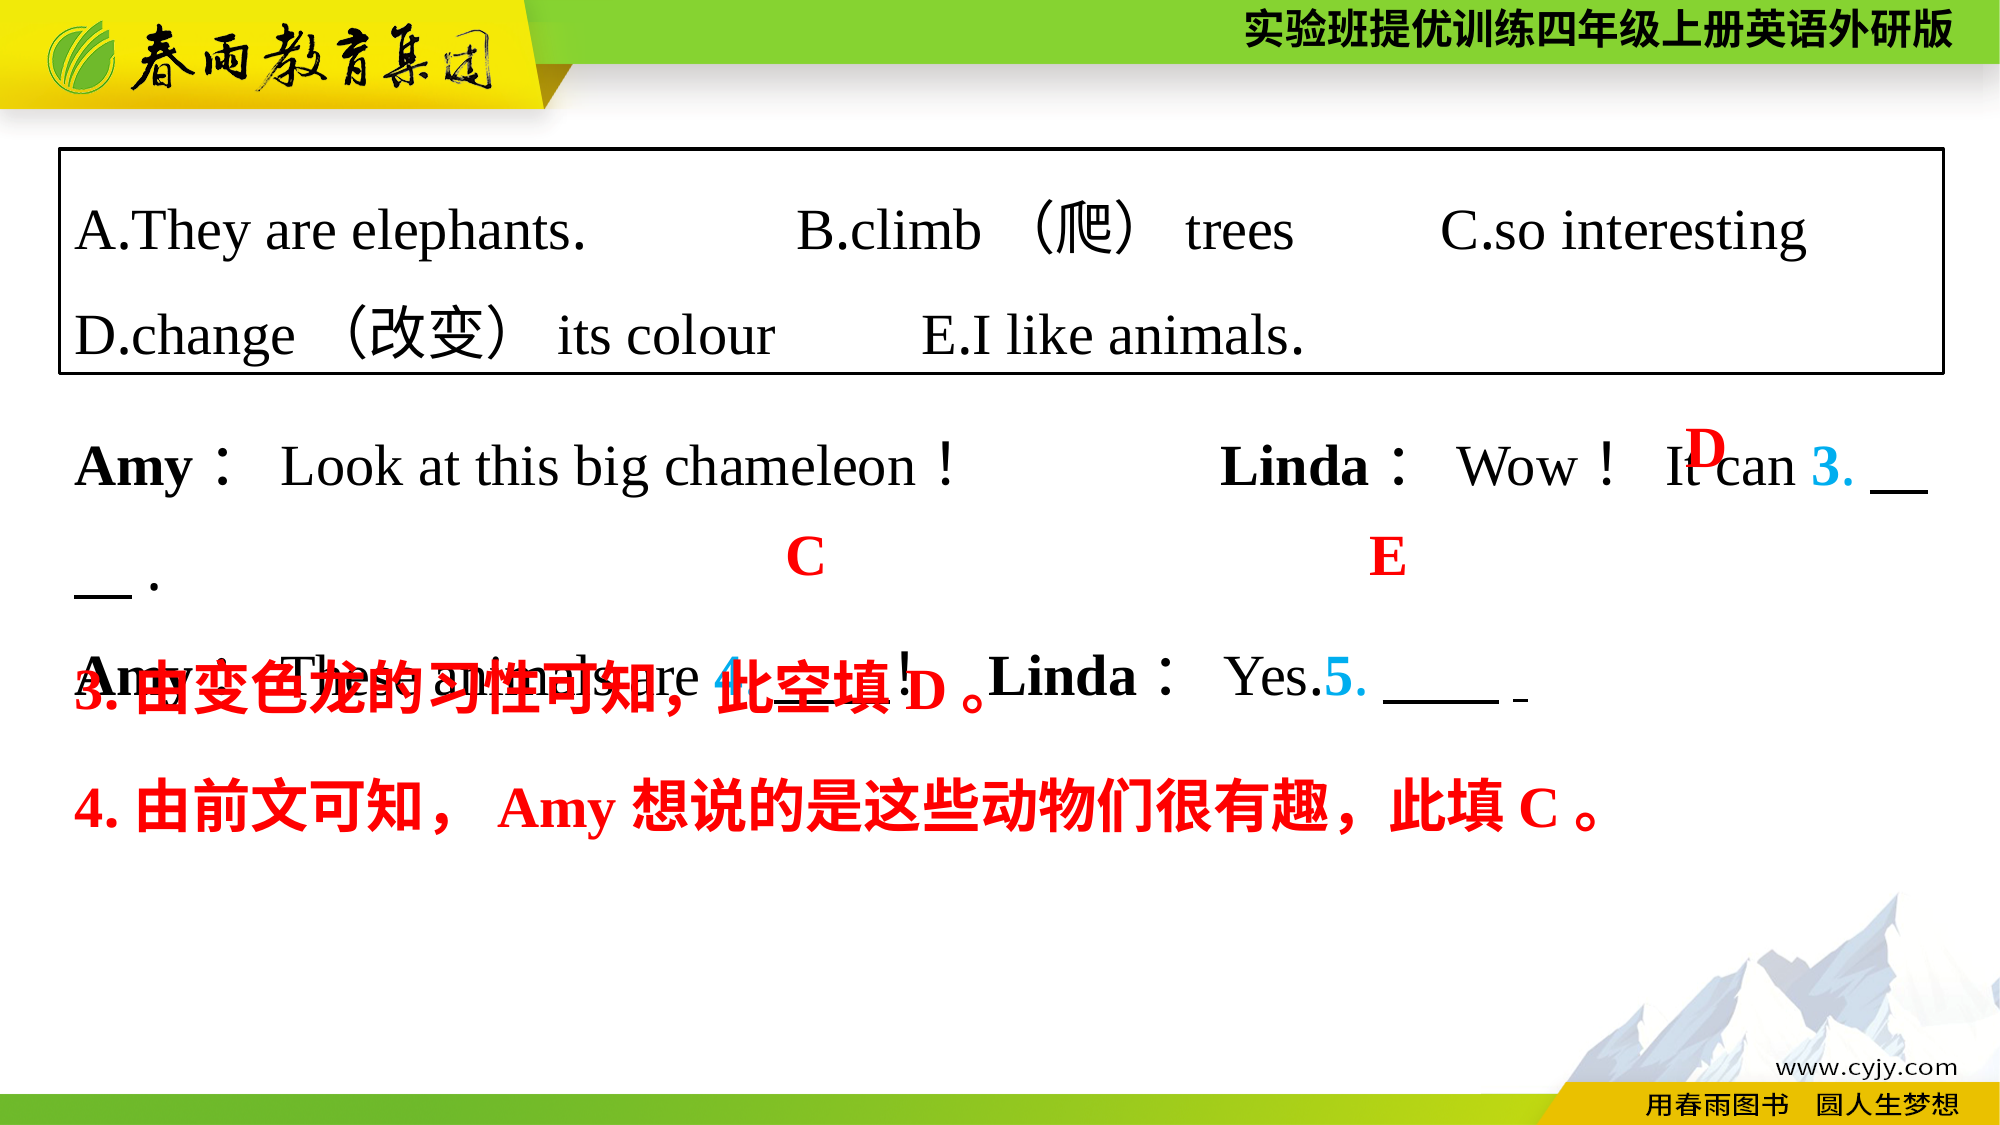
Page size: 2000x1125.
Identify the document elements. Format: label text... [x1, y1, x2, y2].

picture [0, 0, 2000, 1125]
text_box A.They are elephants. B.climb（爬）trees C.so interesting D.change（改变）its colour E.I like animals. [59, 148, 1944, 374]
text_box C [771, 509, 858, 595]
text_box 3.由变色龙的习性可知，此空填D。 [59, 608, 1944, 726]
text_box E [1354, 509, 1424, 595]
text_box D [1670, 402, 1743, 487]
text_box 4.由前文可知，Amy想说的是这些动物们很有趣，此填C。 [59, 726, 1944, 847]
list Amy：Look at this big chameleon！ Linda：Wow！It can 3. . Amy：These animals are 4. ！ Linda：Yes.5. . [59, 384, 1944, 608]
